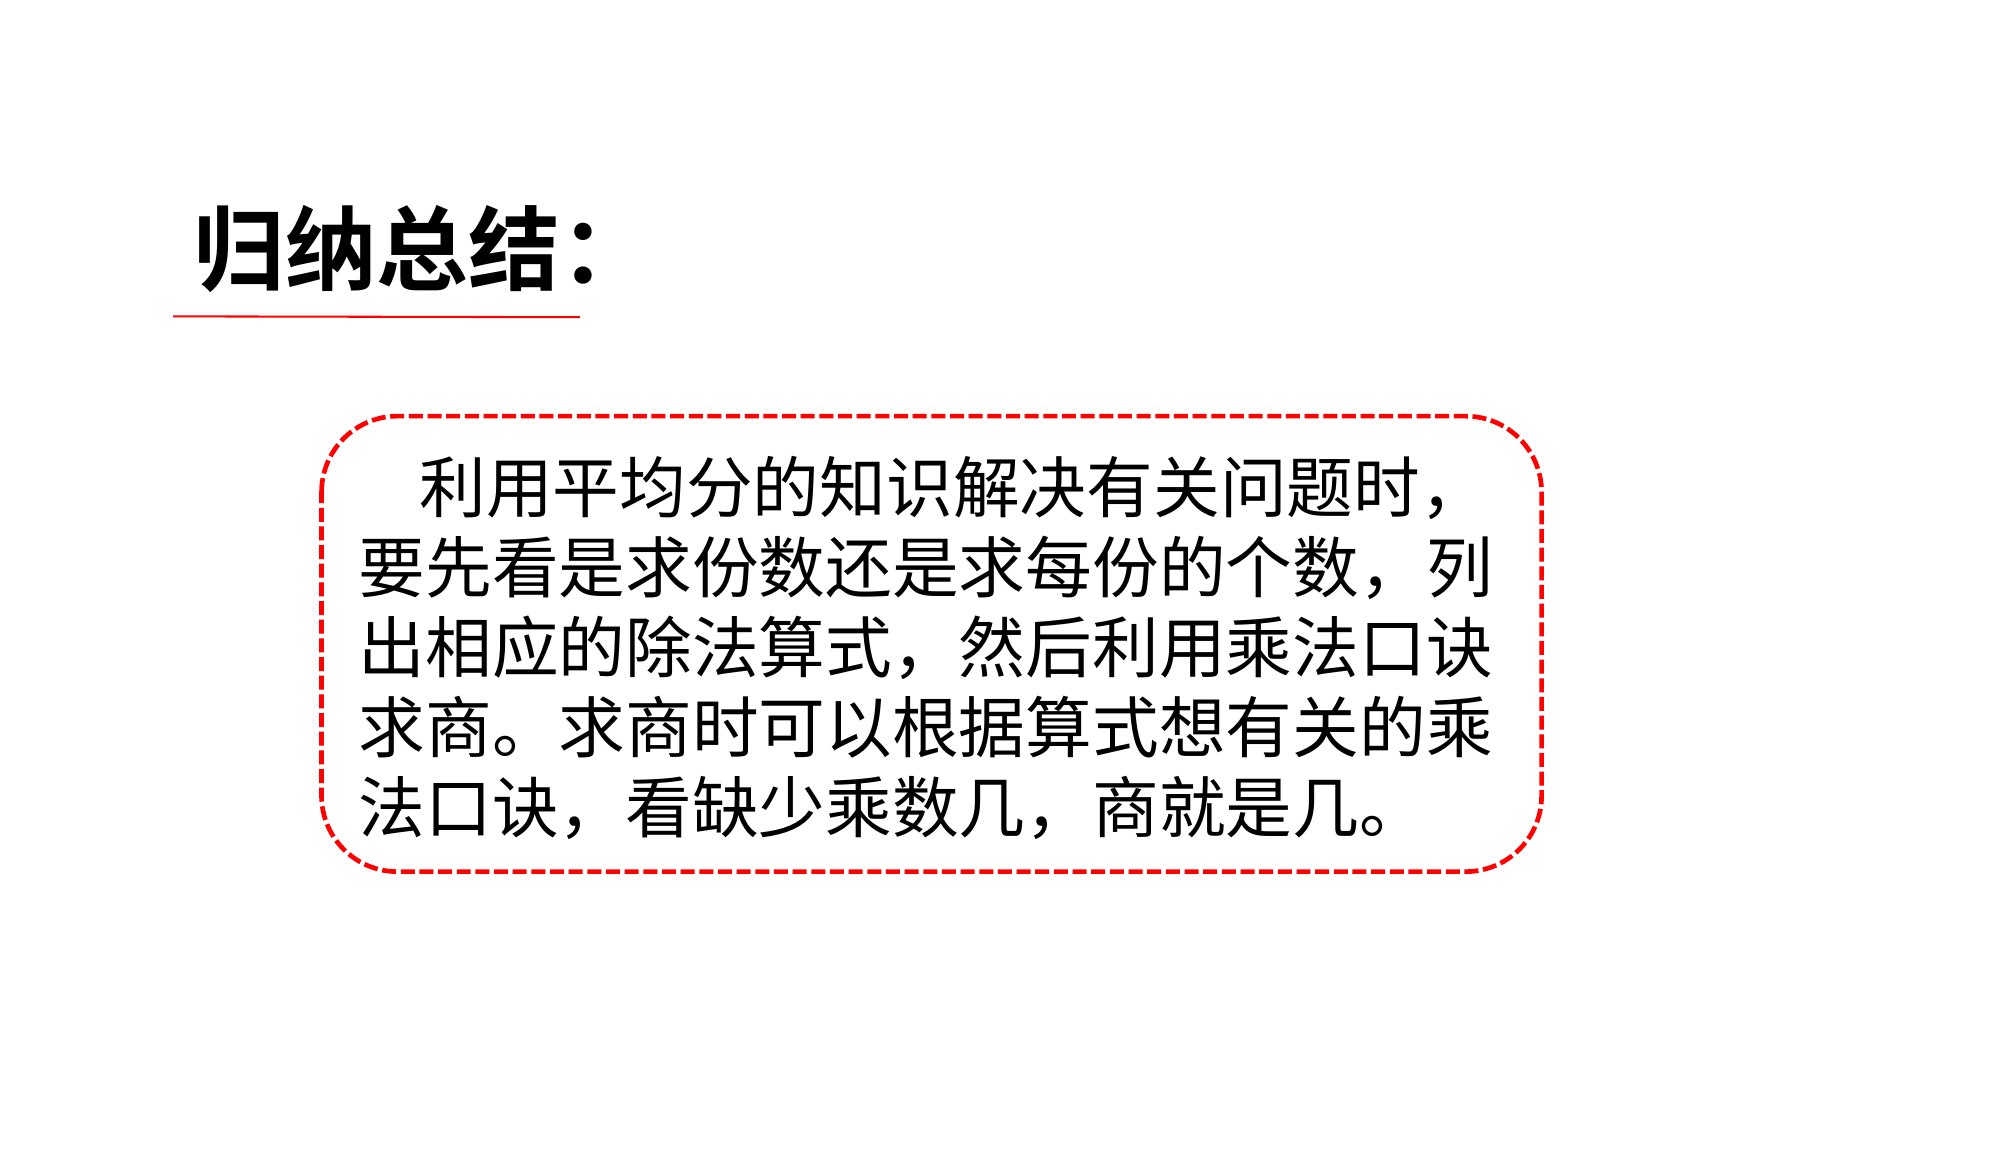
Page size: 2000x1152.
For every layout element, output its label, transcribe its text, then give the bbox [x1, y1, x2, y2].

text_box 利用平均分的知识解决有关问题时，要先看是求份数还是求每份的个数，列出相应的除法算式，然后利用乘法口诀求商。求商时可以根据算式想有关的乘法口诀，看缺少乘数几，商就是几。 [321, 416, 1542, 872]
text_box 归纳总结： [173, 182, 673, 313]
